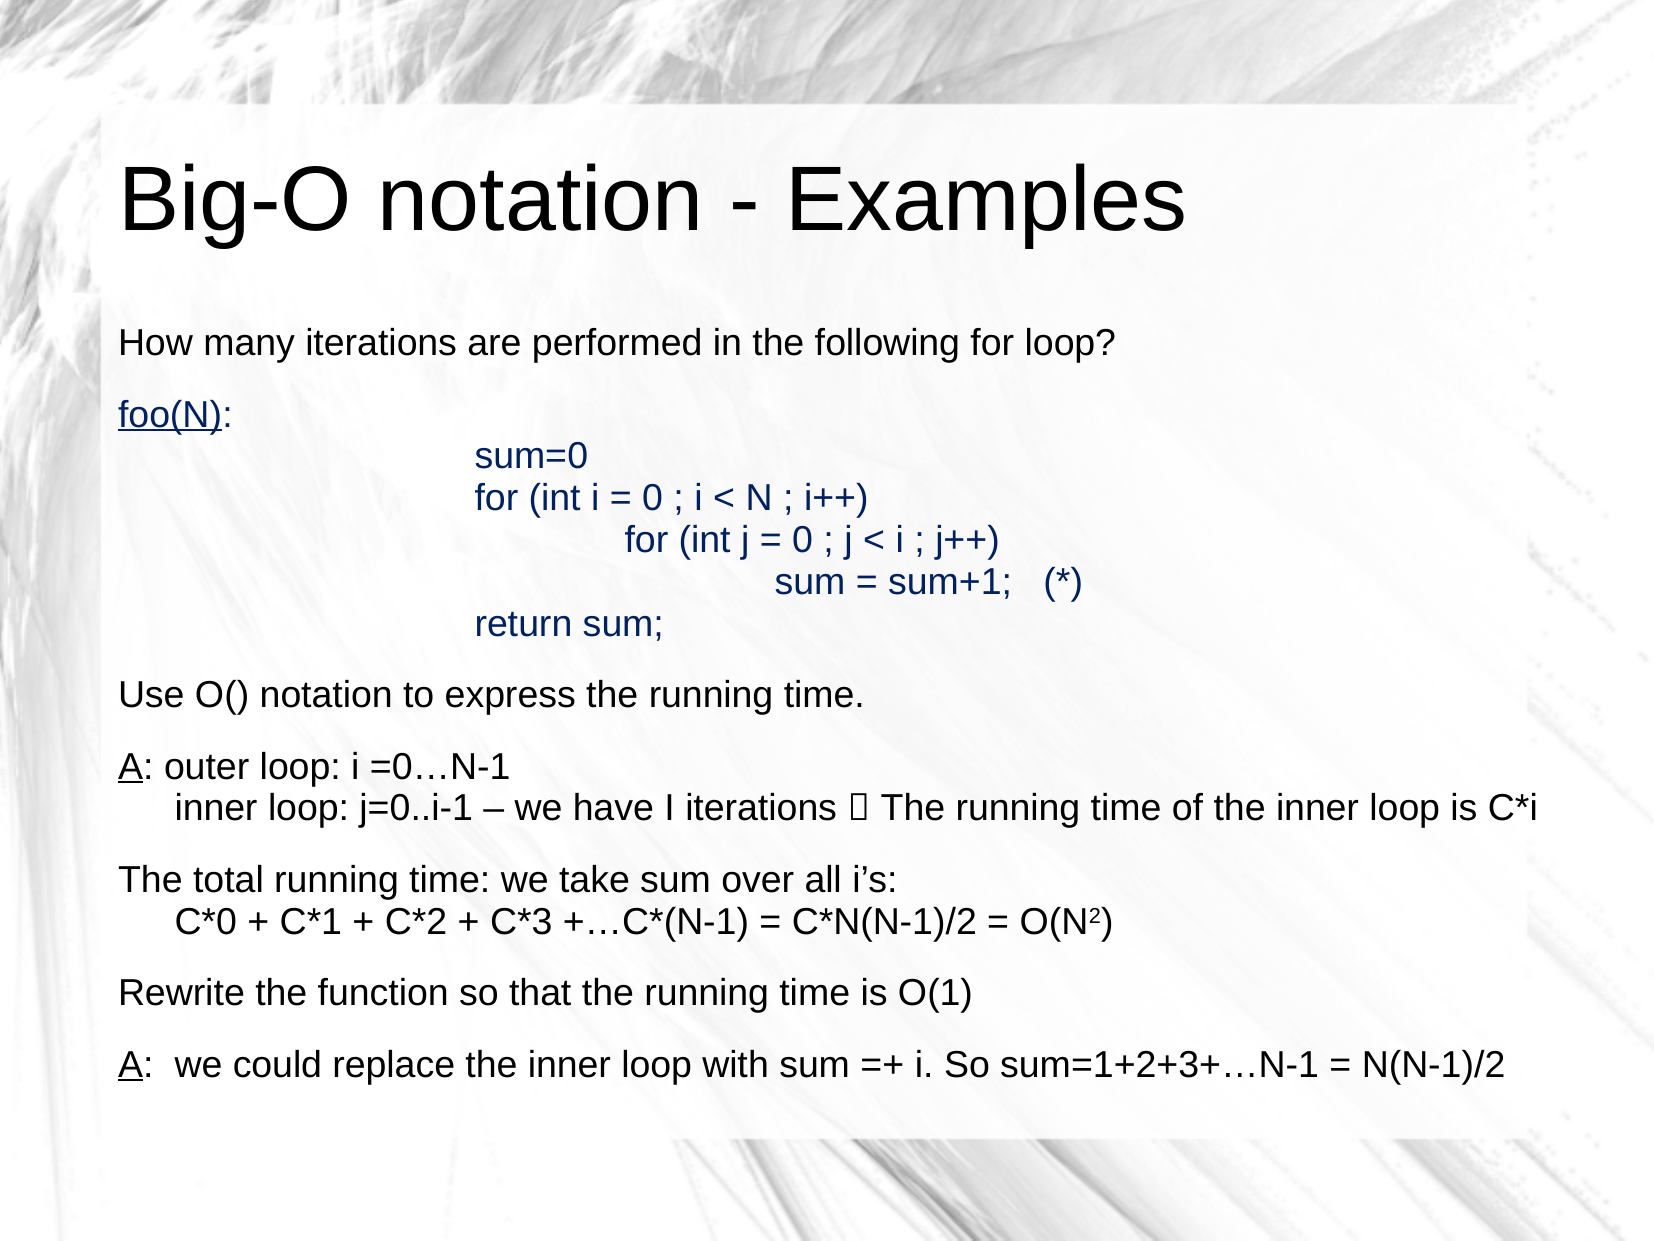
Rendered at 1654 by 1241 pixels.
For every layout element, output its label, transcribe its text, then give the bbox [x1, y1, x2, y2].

list How many iterations are performed in the following for loop? foo(N): sum=0 for (int i = 0 ; i < N ; i++) for (int j = 0 ; j < i ; j++) sum = sum+1; (*) return sum; Use O() notation to express the running time. A: outer loop: i =0…N-1 inner loop: j=0..i-1 – we have I iterations  The running time of the inner loop is C*i The total running time: we take sum over all i’s: C*0 + C*1 + C*2 + C*3 +…C*(N-1) = C*N(N-1)/2 = O(N2) Rewrite the function so that the running time is O(1) A: we could replace the inner loop with sum =+ i. So sum=1+2+3+…N-1 = N(N-1)/2 [118, 319, 1571, 1109]
picture [0, 0, 1654, 1241]
title Big-O notation - Examples [118, 112, 1506, 281]
